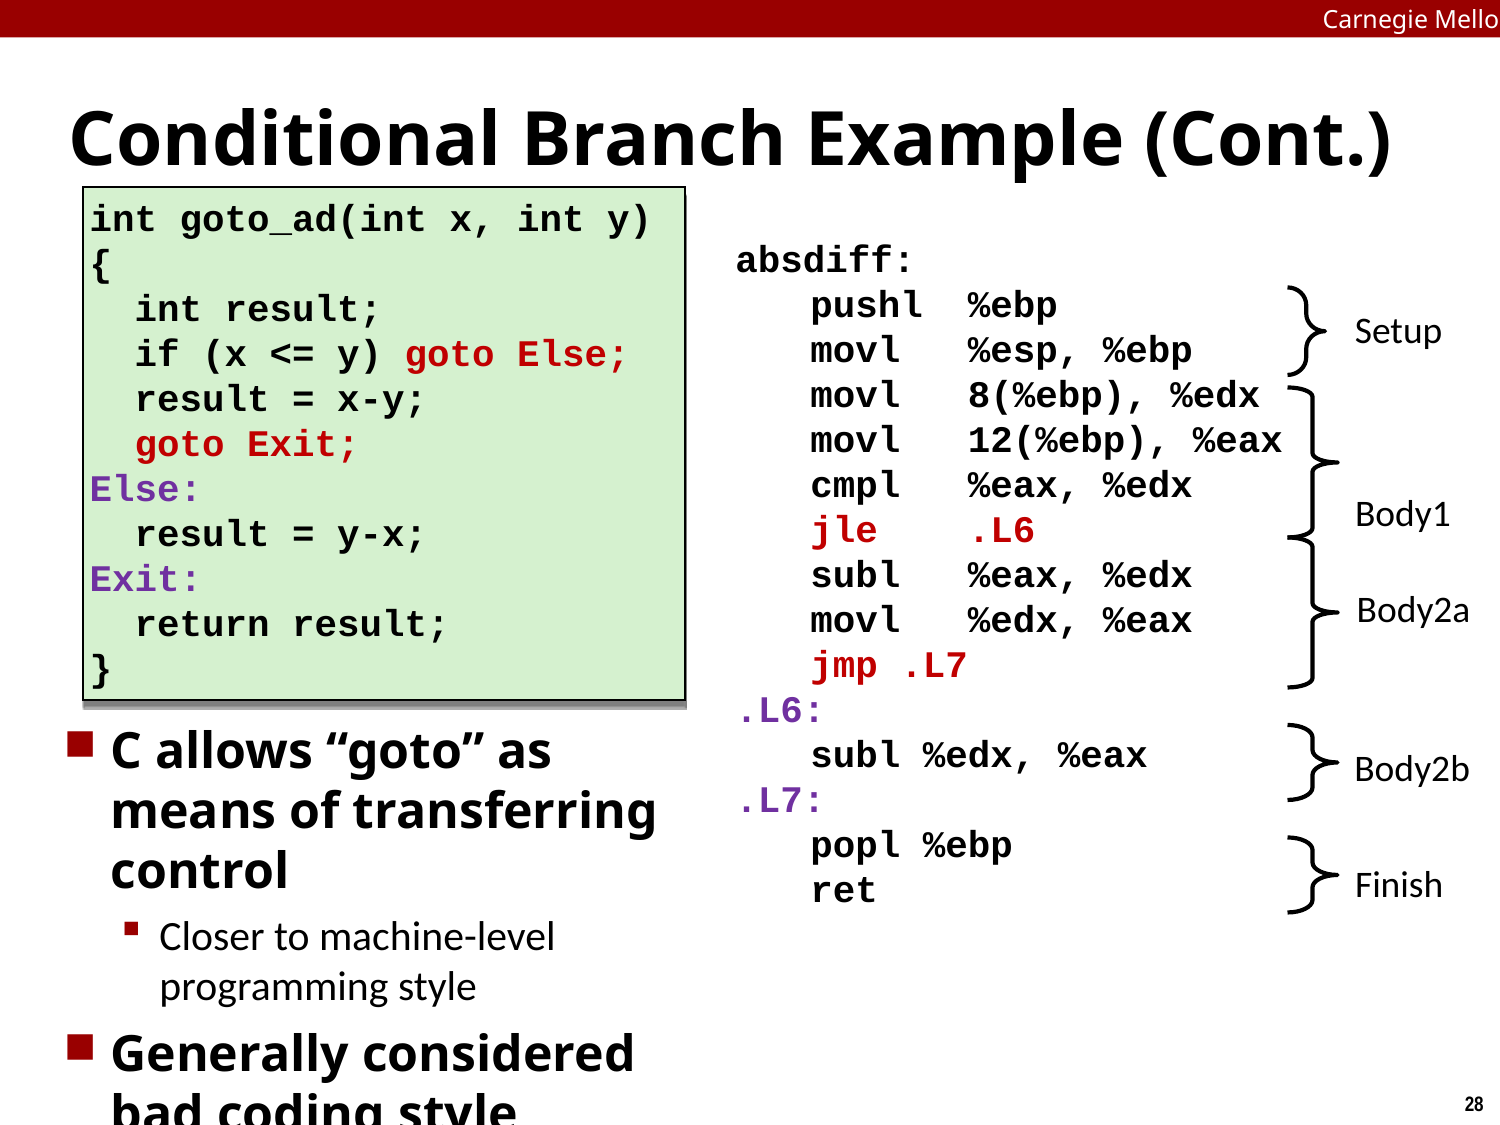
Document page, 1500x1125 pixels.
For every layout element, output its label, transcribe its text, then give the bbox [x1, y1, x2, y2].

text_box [728, 228, 1478, 1019]
list C allows “goto” as means of transferring control Closer to machine-level programming style Generally considered bad coding style [62, 712, 715, 1086]
text_box Carnegie Mellon [1322, 3, 1500, 33]
title Conditional Branch Example (Cont.) [62, 41, 1438, 230]
text_box int goto_ad(int x, int y) { int result; if (x <= y) goto Else; result = x-y; goto Exit; Else: result = y-x; Exit: return result; } [83, 187, 686, 700]
text_box [0, 0, 1500, 38]
